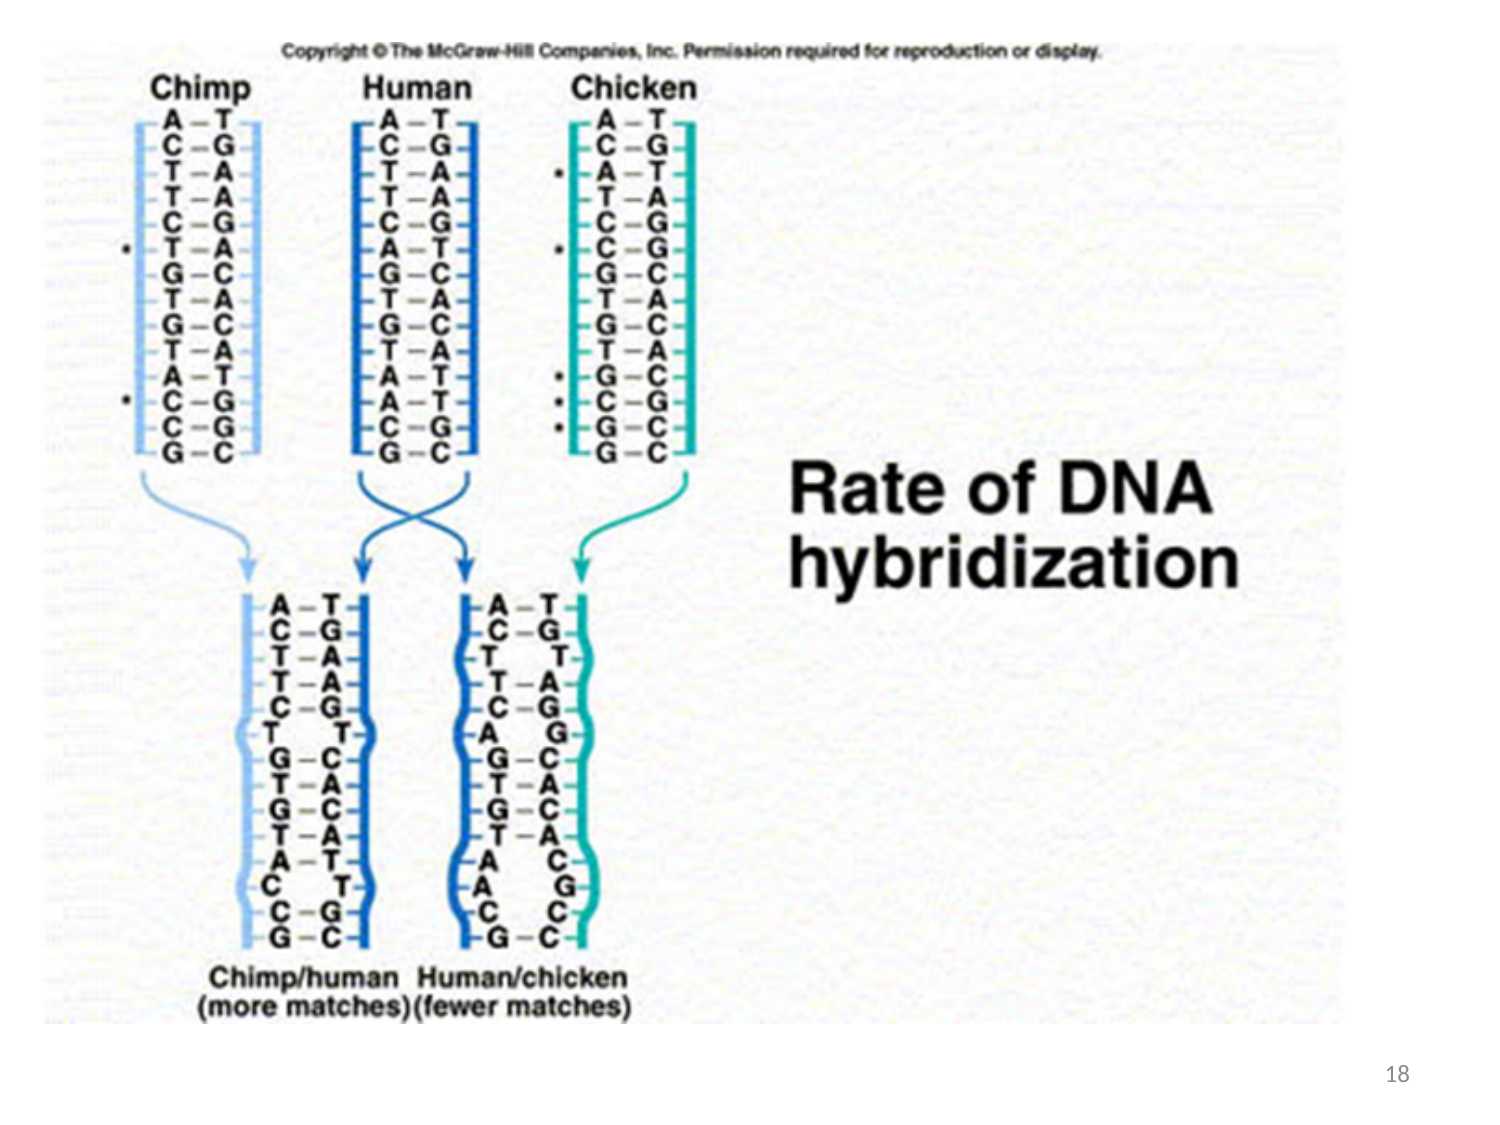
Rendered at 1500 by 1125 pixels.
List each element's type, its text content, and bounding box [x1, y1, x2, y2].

slide_number 18 [1074, 1042, 1425, 1103]
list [40, 42, 1347, 1024]
